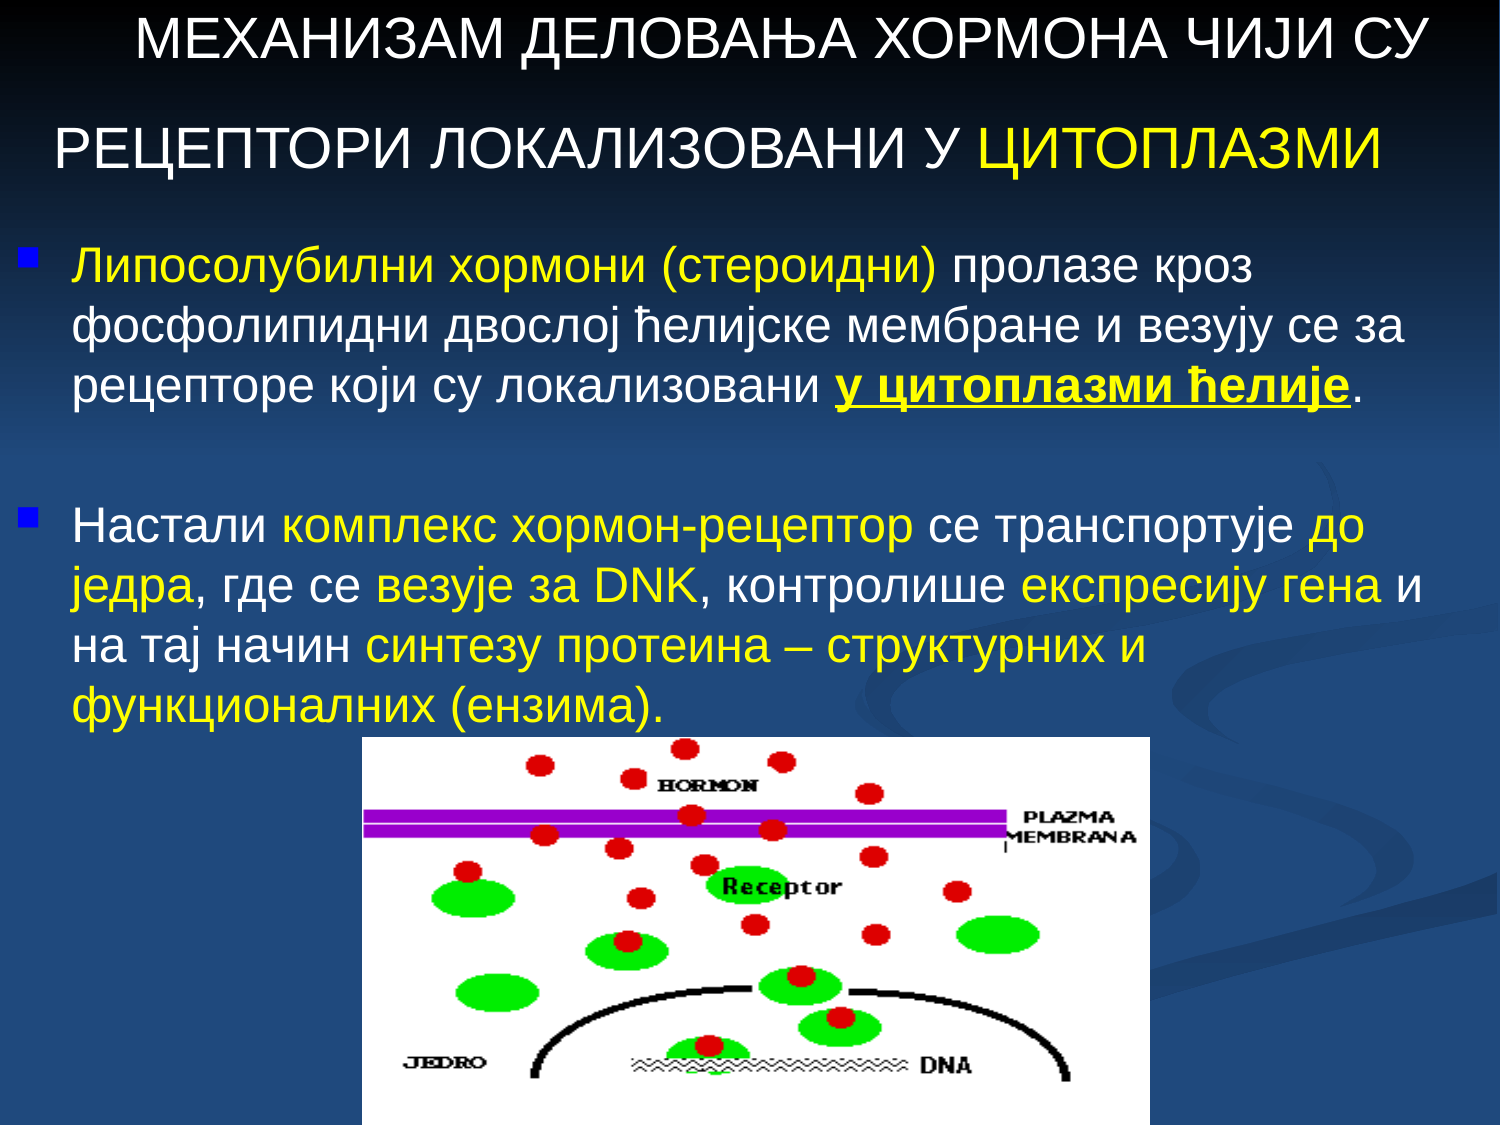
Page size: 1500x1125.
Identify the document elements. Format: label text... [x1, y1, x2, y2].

title МЕХАНИЗАМ ДЕЛОВАЊА ХОРМОНА ЧИЈИ СУ РЕЦЕПТОРИ ЛОКАЛИЗОВАНИ У ЦИТОПЛАЗМИ [0, 0, 1463, 305]
picture [362, 737, 1151, 1125]
list Липосолубилни хормони (стероидни) пролазе кроз фосфолипидни двослој ћелијске мембране и везују се за рецепторе који су локализовани у цитоплазми ћелије. Настали комплекс хормон-рецептор се транспортује до једра, где се везује за DNK, контролише експресију гена и на тај начин синтезу протеина – структурних и функционалних (ензима). [0, 224, 1500, 1125]
